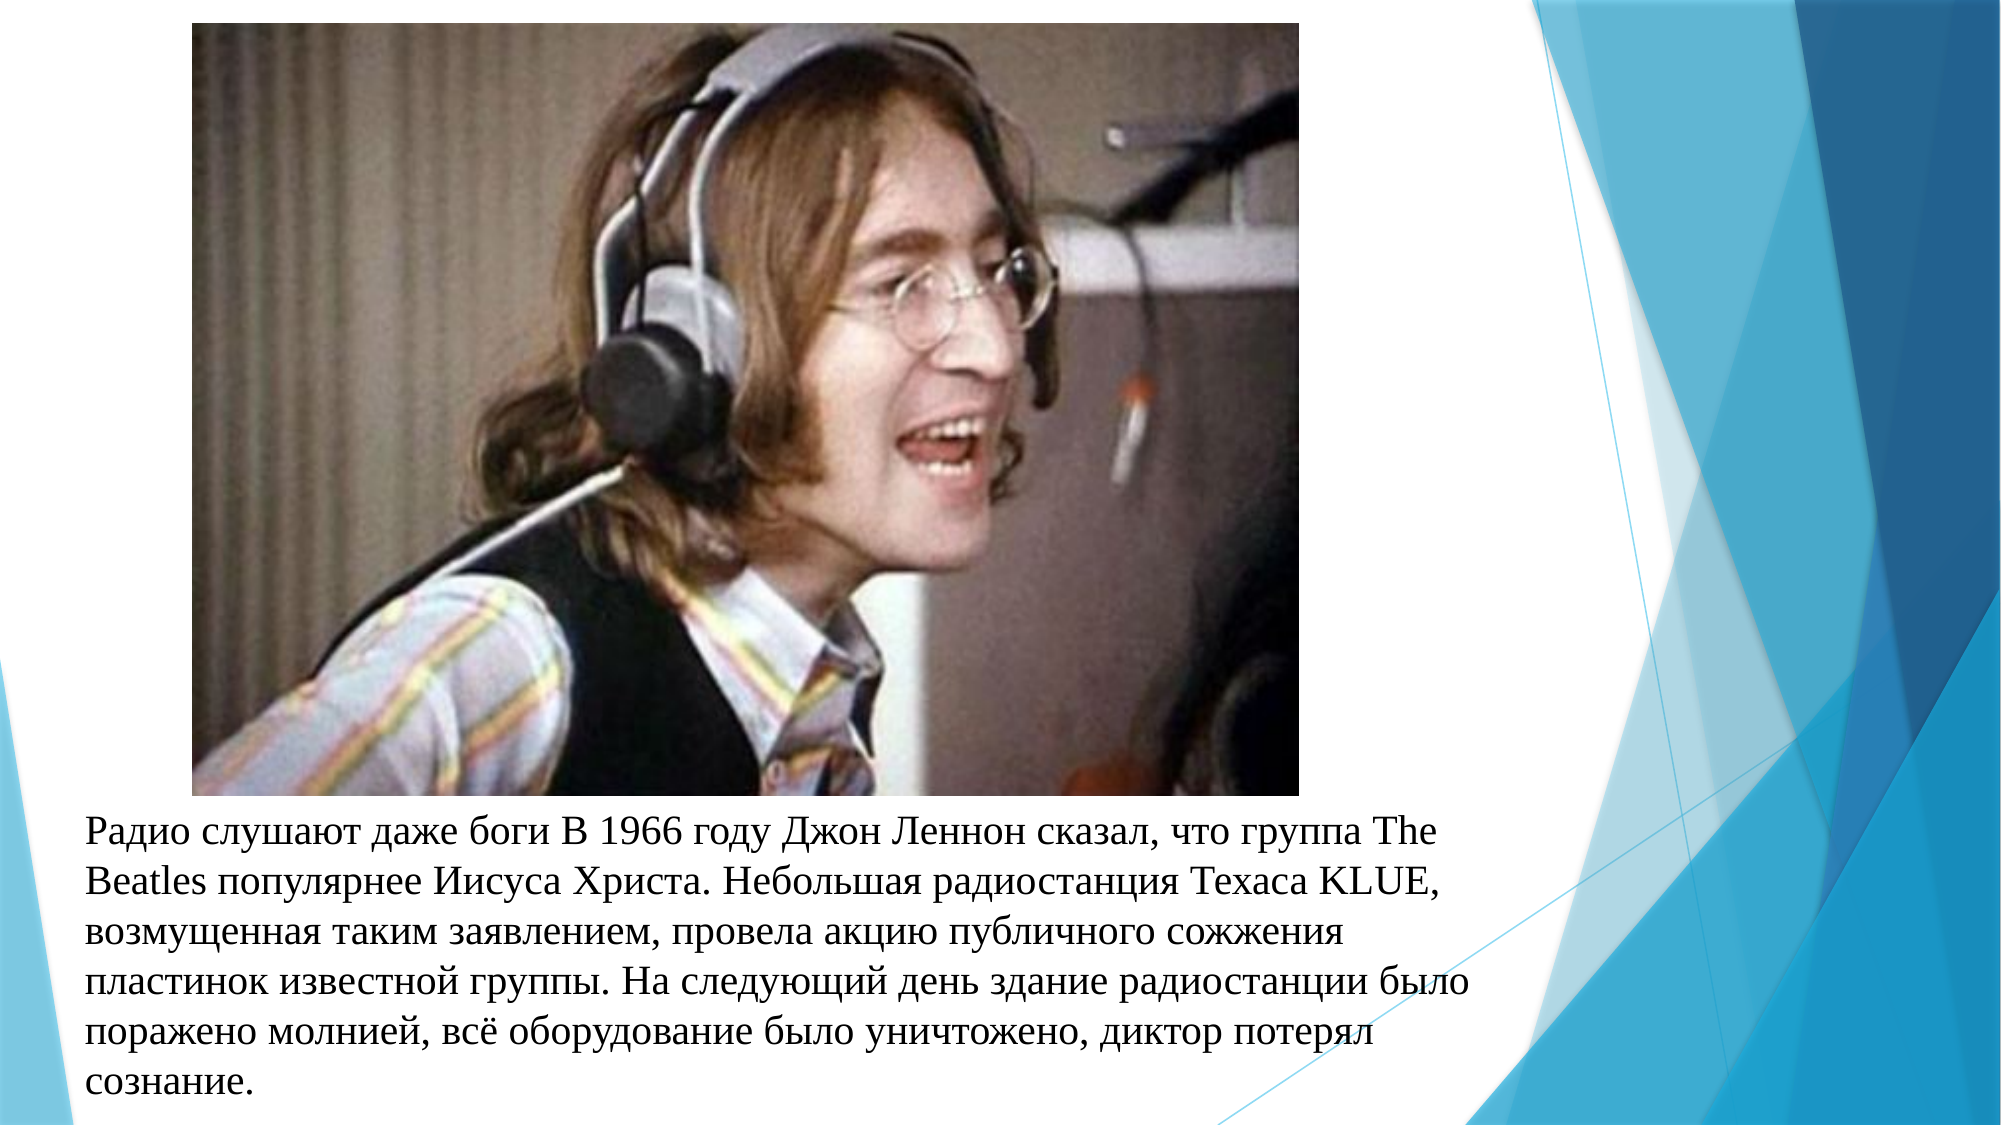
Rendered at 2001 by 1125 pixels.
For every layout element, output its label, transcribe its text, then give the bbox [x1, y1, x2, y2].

list Радио слушают даже боги В 1966 году Джон Леннон сказал, что группа The Beatles популярнее Иисуса Христа. Небольшая радиостанция Техаса KLUE, возмущенная таким заявлением, провела акцию публичного сожжения пластинок известной группы. На следующий день здание радиостанции было поражено молнией, всё оборудование было уничтожено, диктор потерял сознание. [69, 795, 1516, 1105]
picture [191, 22, 1299, 796]
